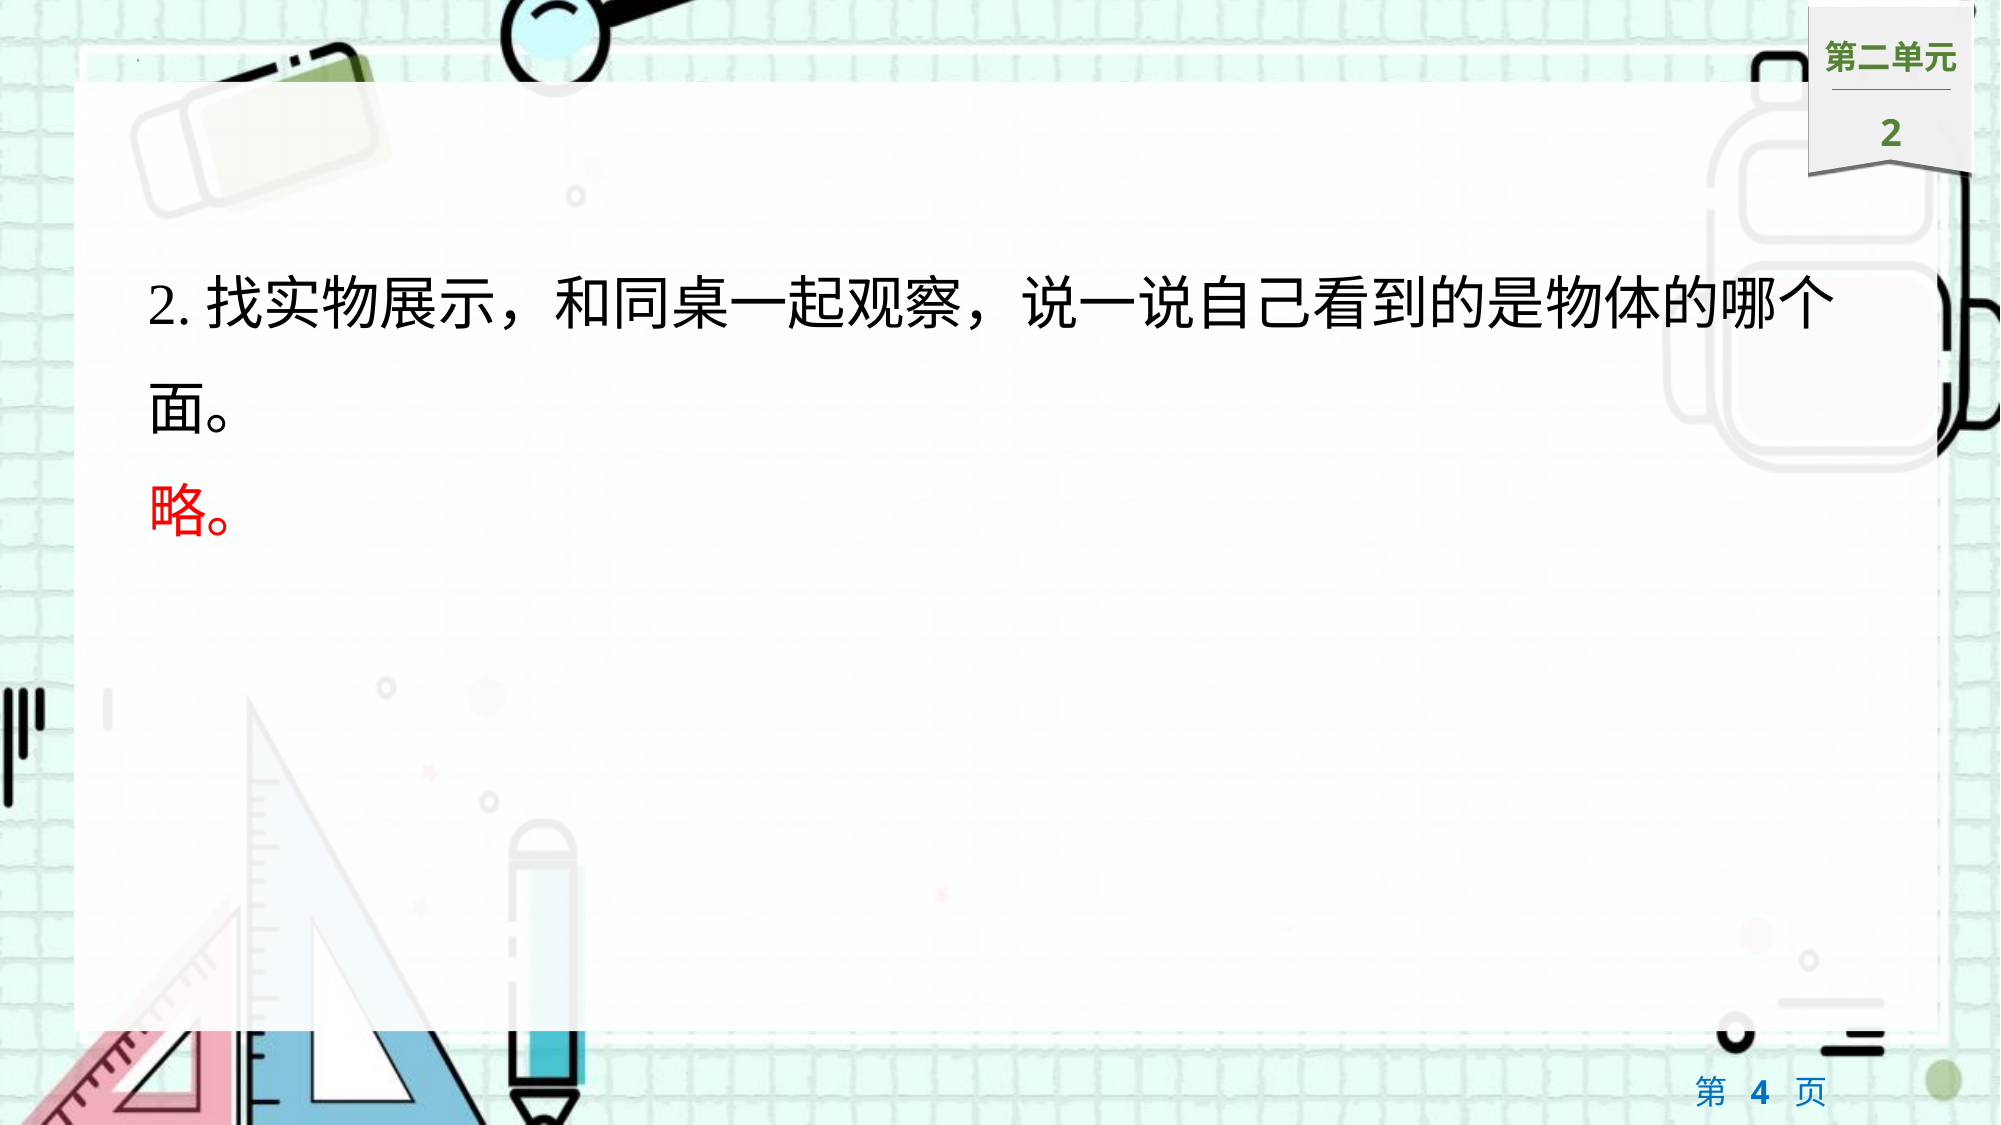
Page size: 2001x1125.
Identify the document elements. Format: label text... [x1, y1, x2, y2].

text_box 2.找实物展示，和同桌一起观察，说一说自己看到的是物体的哪个面。 [147, 231, 1853, 442]
text_box 略。 [148, 438, 265, 544]
picture [1938, 168, 1971, 176]
picture [0, 0, 2000, 1125]
